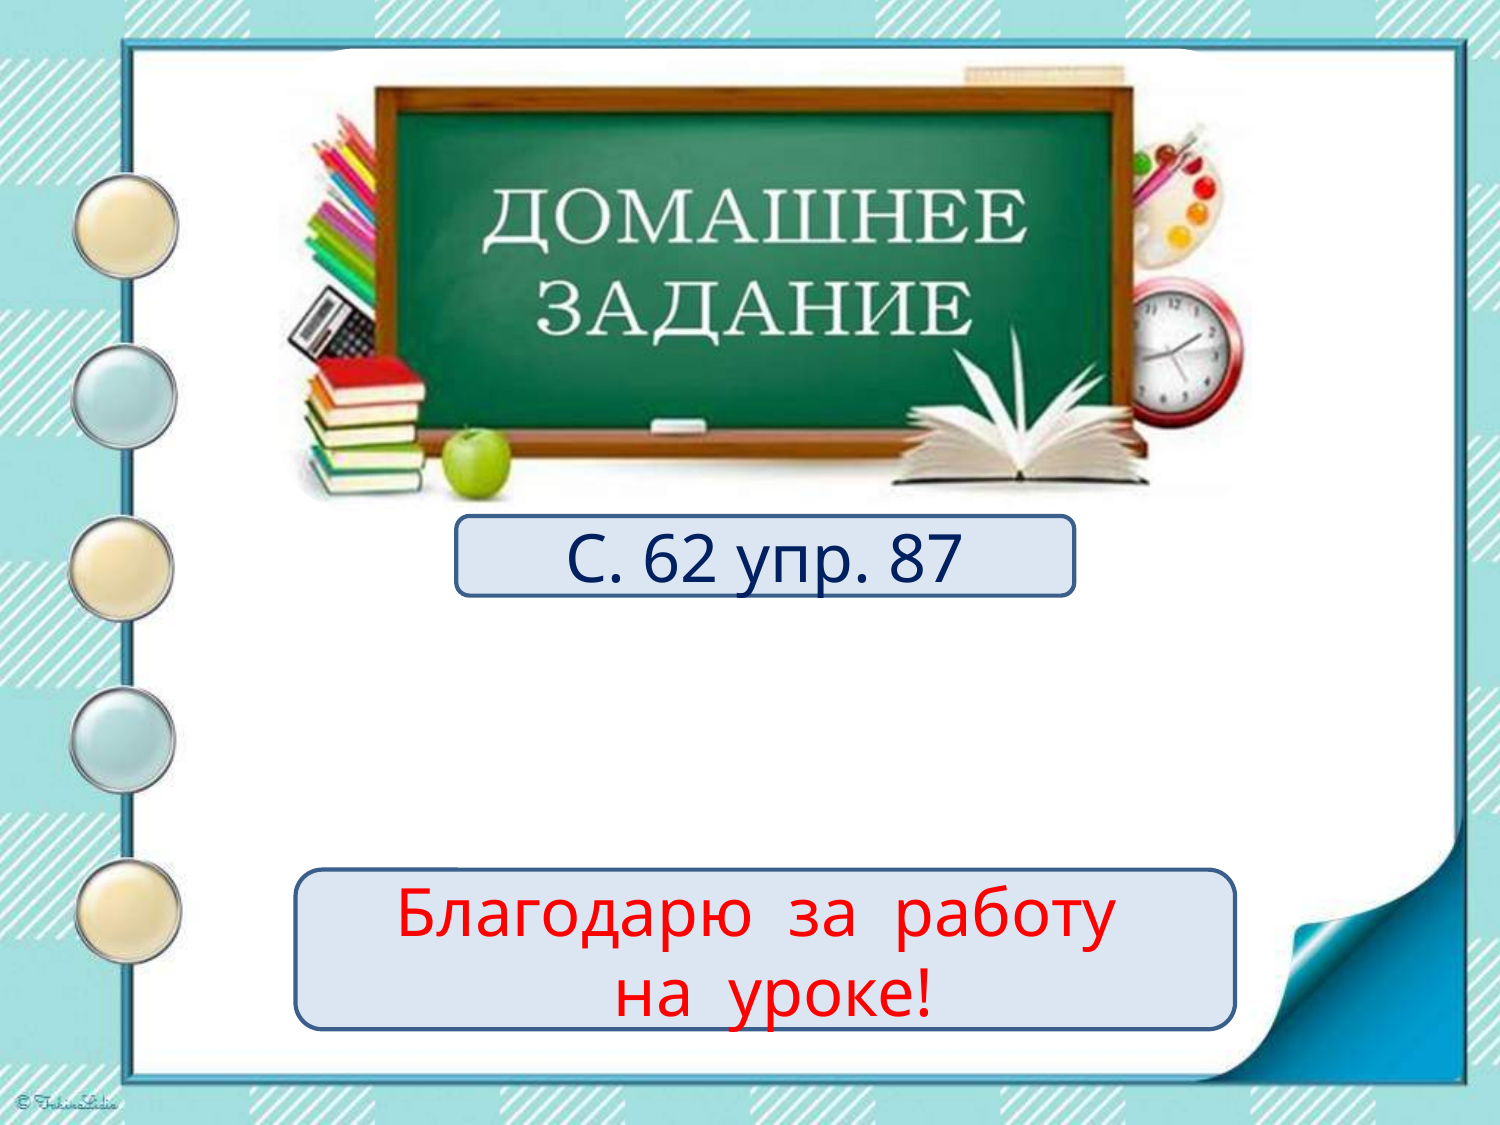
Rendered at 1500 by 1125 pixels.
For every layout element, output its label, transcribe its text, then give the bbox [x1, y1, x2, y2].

text_box С. 62 упр. 87 [454, 521, 1077, 598]
picture [0, 0, 1500, 1125]
text_box Благодарю за работу на уроке! [293, 867, 1238, 1032]
